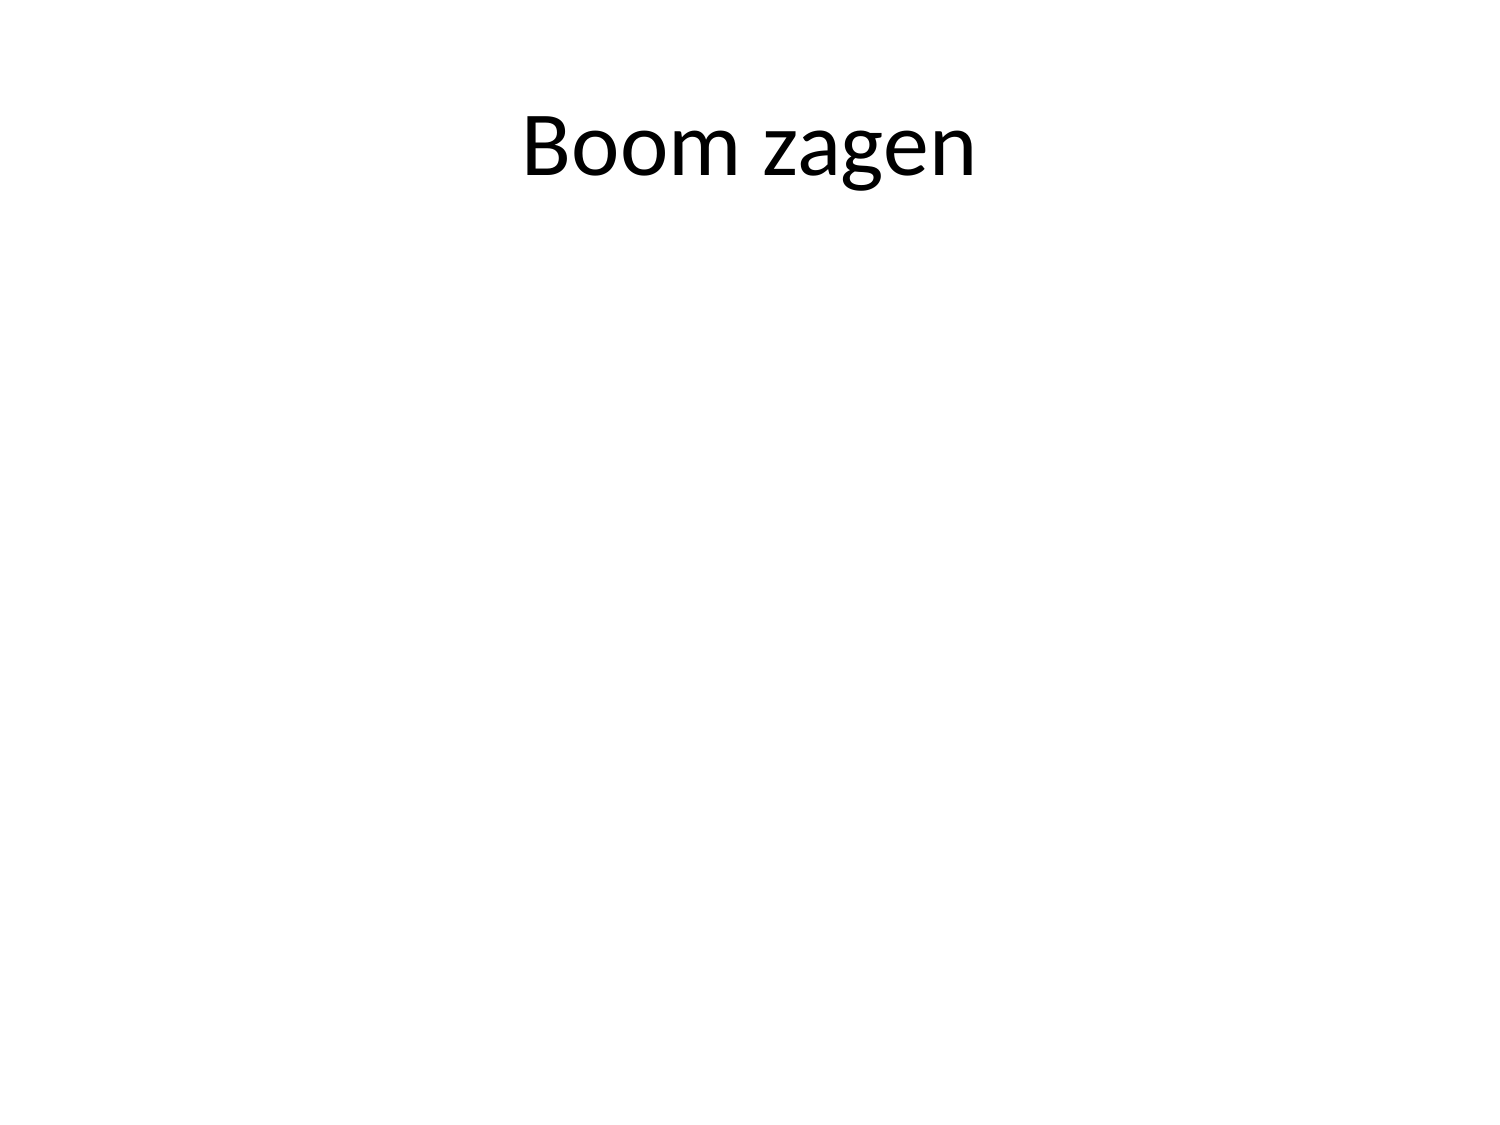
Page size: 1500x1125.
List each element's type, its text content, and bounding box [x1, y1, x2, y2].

title Boom zagen [75, 45, 1425, 233]
